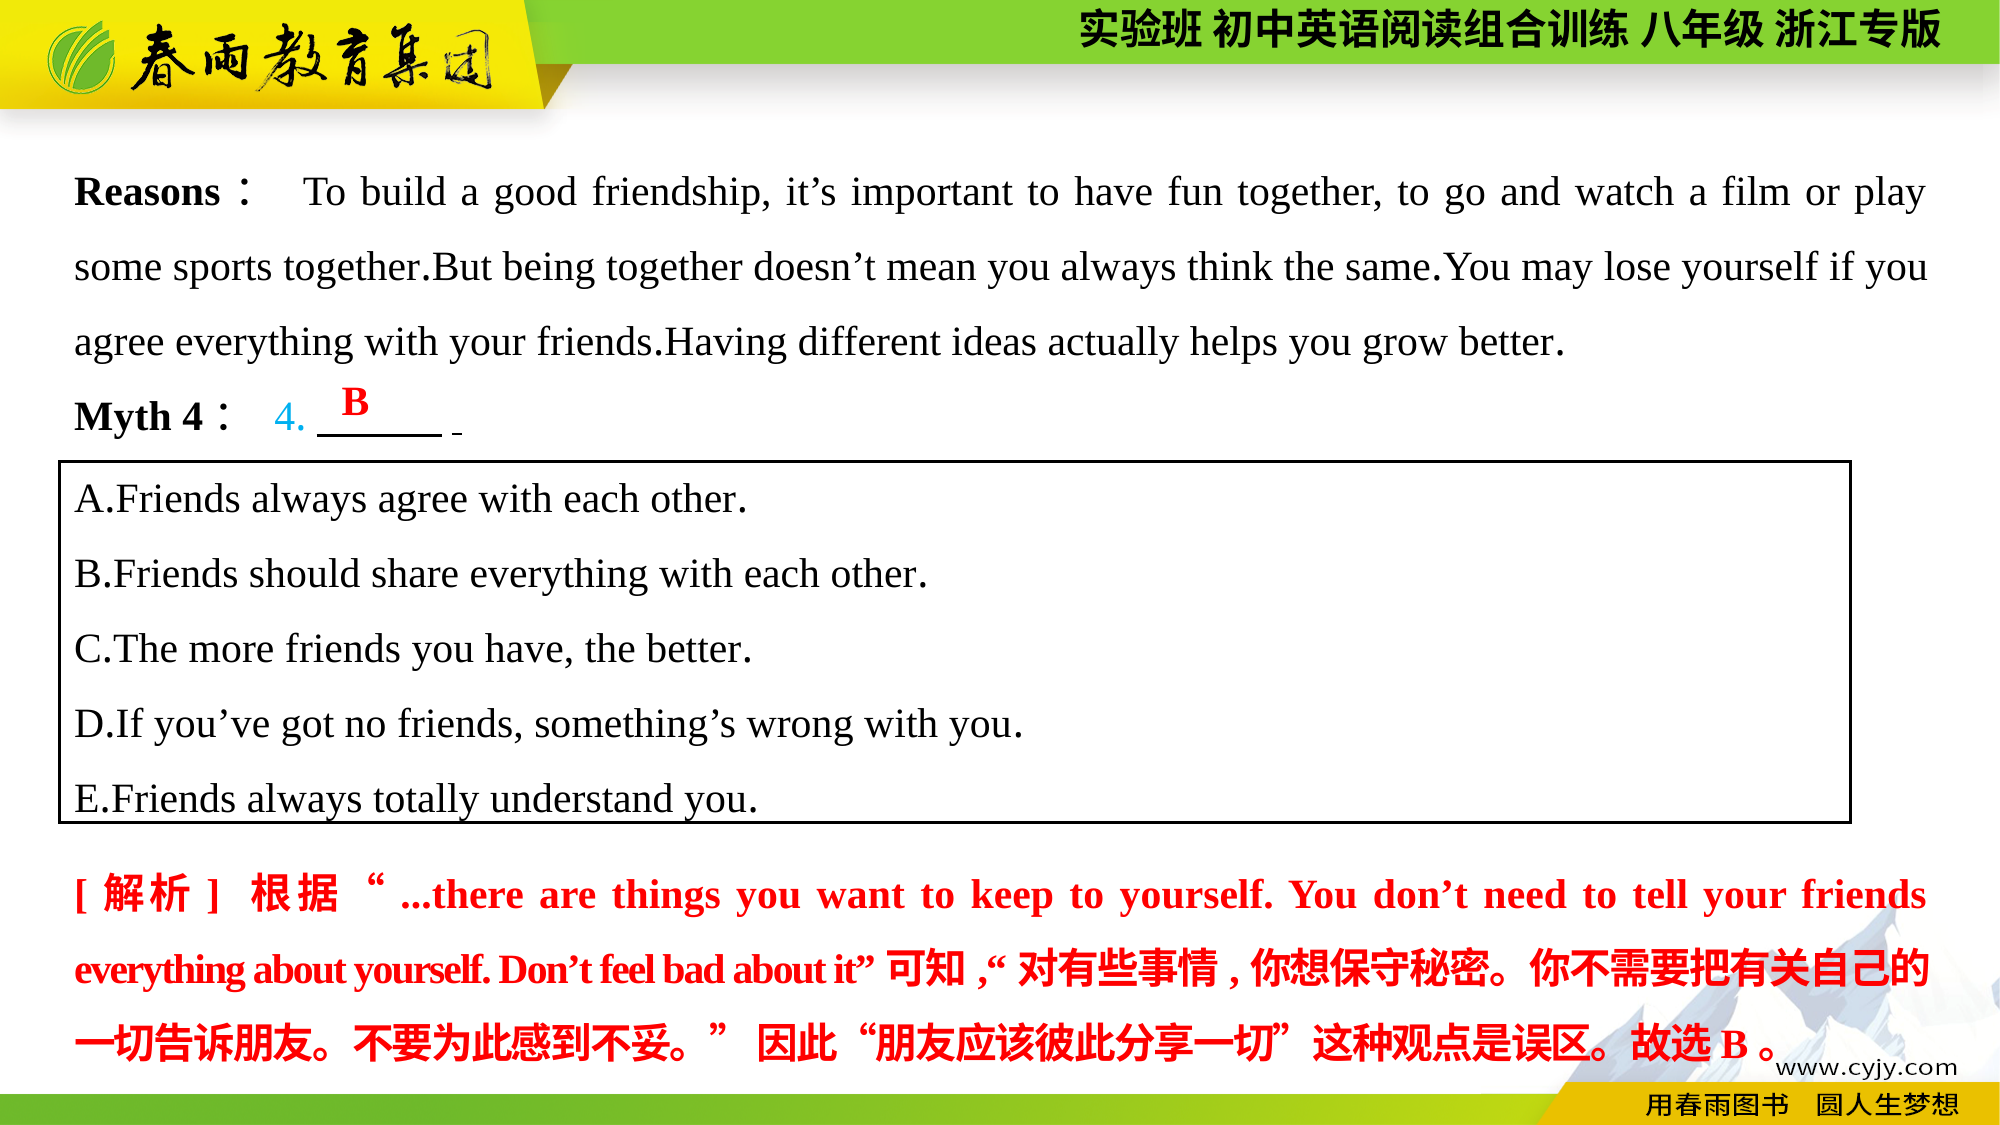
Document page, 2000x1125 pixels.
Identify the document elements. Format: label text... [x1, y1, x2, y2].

list Reasons： To build a good friendship, it’s important to have fun together, to go and watch a film or play some sports together.But being together doesn’t mean you always think the same.You may lose yourself if you agree everything with your friends.Having different ideas actually helps you grow better. Myth 4： 4. . [59, 131, 1944, 438]
text_box [59, 461, 1851, 823]
text_box A.Friends always agree with each other. B.Friends should share everything with each other. C.The more friends you have, the better. D.If you’ve got no friends, something’s wrong with you. E.Friends always totally understand you. [59, 438, 1944, 829]
text_box [解析] 根据“...there are things you want to keep to yourself. You don’t need to tell your friends everything about yourself. Don’t feel bad about it”可知,“对有些事情,你想保守秘密。你不需要把有关自己的一切告诉朋友。不要为此感到不妥。” 因此“朋友应该彼此分享一切”这种观点是误区。故选B。 [59, 834, 1944, 1075]
text_box B [326, 366, 385, 432]
picture [0, 0, 2000, 1125]
